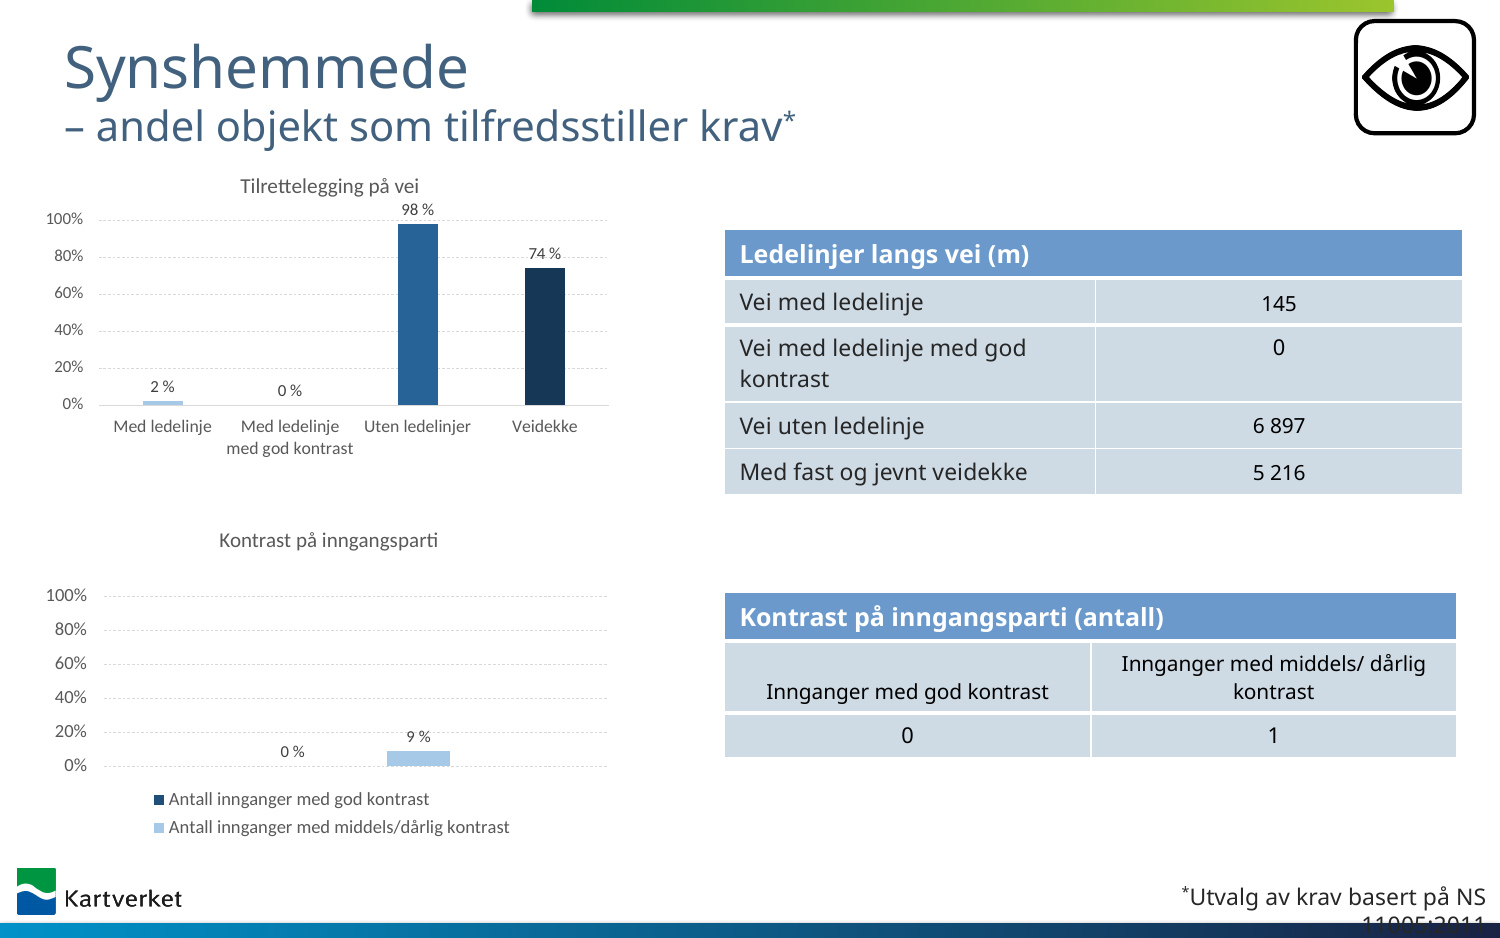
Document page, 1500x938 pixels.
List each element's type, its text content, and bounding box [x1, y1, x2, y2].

text_box Synshemmede – andel objekt som tilfredsstiller krav* [49, 24, 1431, 158]
table_cell Innganger med middels/ dårlig kontrast [1092, 643, 1456, 711]
table_cell 1 [1092, 715, 1456, 757]
table_header Ledelinjer langs vei (m) [725, 230, 1462, 276]
table_cell 0 [1096, 327, 1462, 401]
table_cell 6 897 [1096, 403, 1462, 448]
table_header Kontrast på inngangsparti (antall) [725, 593, 1456, 639]
table_cell Vei uten ledelinje [725, 403, 1095, 448]
picture [41, 166, 619, 492]
table_cell 0 [725, 715, 1090, 757]
table_cell Vei med ledelinje med god kontrast [725, 327, 1095, 401]
table_cell 5 216 [1096, 449, 1462, 494]
table_cell Med fast og jevnt veidekke [725, 449, 1095, 494]
table_cell 145 [1096, 280, 1462, 323]
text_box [1355, 20, 1475, 134]
text_box *Utvalg av krav basert på NS 11005:2011 [1068, 873, 1500, 938]
table_cell Vei med ledelinje [725, 280, 1095, 323]
table_cell Innganger med god kontrast [725, 643, 1090, 711]
picture [41, 520, 617, 846]
